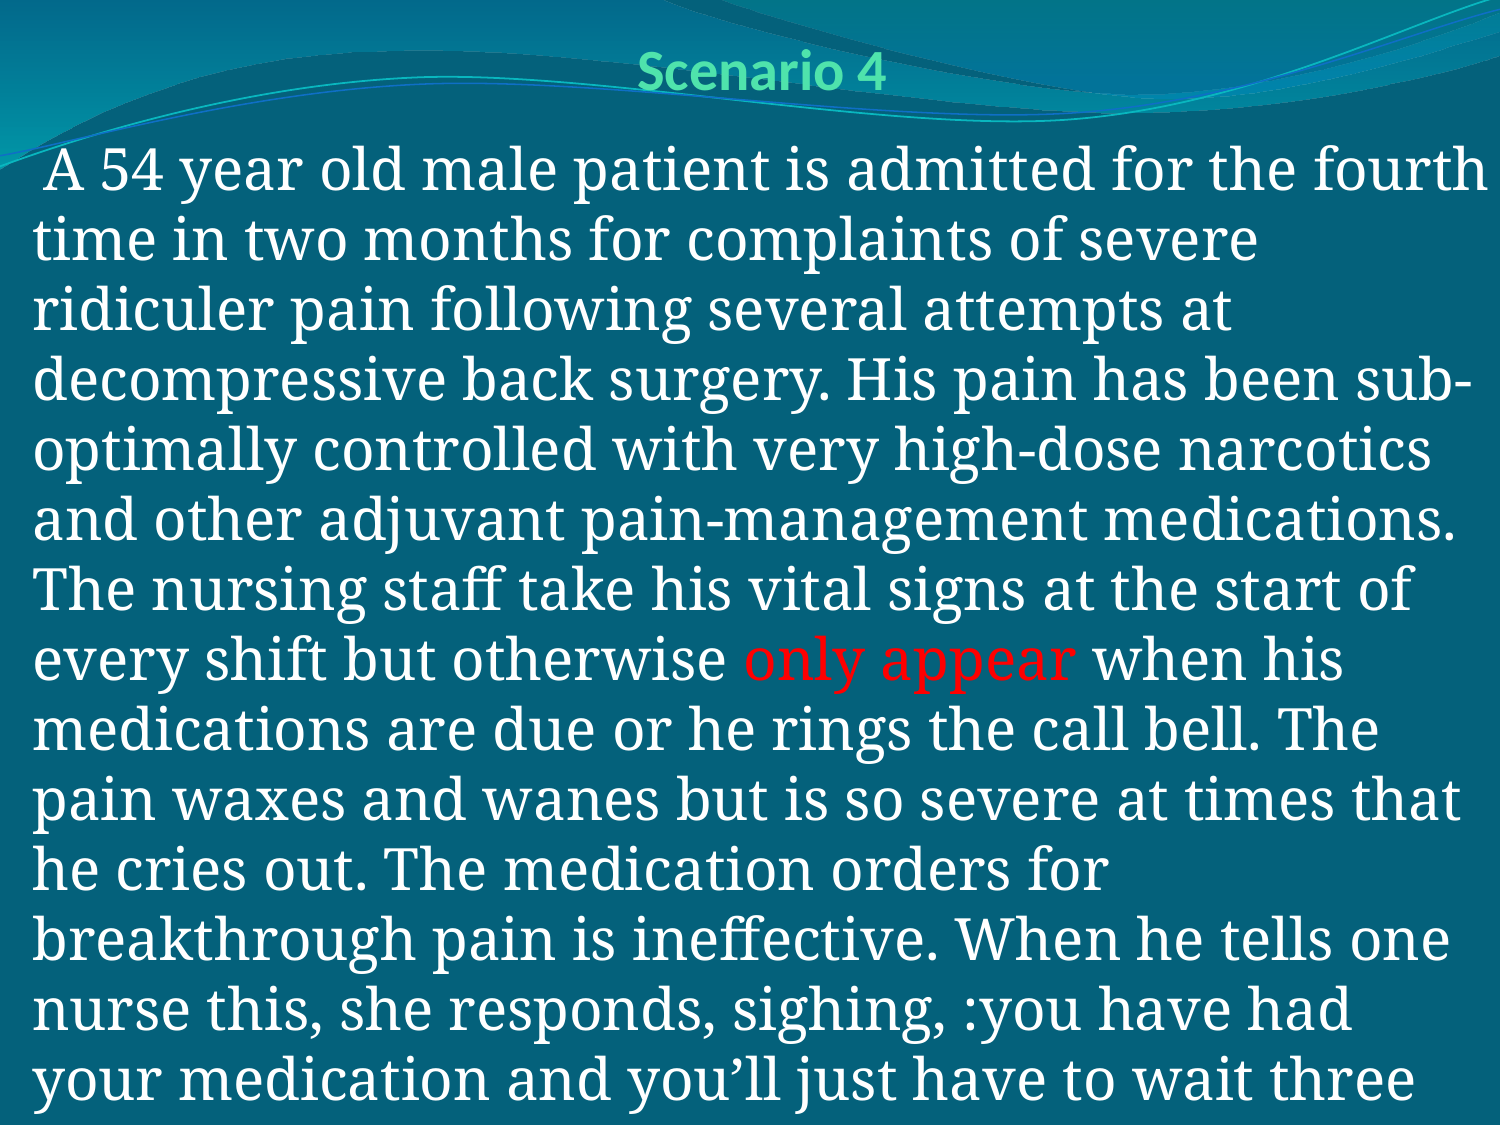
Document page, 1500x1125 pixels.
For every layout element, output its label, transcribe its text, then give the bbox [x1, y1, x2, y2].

text_box Scenario 4 [24, 24, 1500, 110]
list A 54 year old male patient is admitted for the fourth time in two months for complaints of severe ridiculer pain following several attempts at decompressive back surgery. His pain has been sub-optimally controlled with very high-dose narcotics and other adjuvant pain-management medications. The nursing staff take his vital signs at the start of every shift but otherwise only appear when his medications are due or he rings the call bell. The pain waxes and wanes but is so severe at times that he cries out. The medication orders for breakthrough pain is ineffective. When he tells one nurse this, she responds, sighing, :you have had your medication and you’ll just have to wait three hours for your next does. I’m going on break, so don’t bother me by ringing the bell” [24, 125, 1500, 1125]
